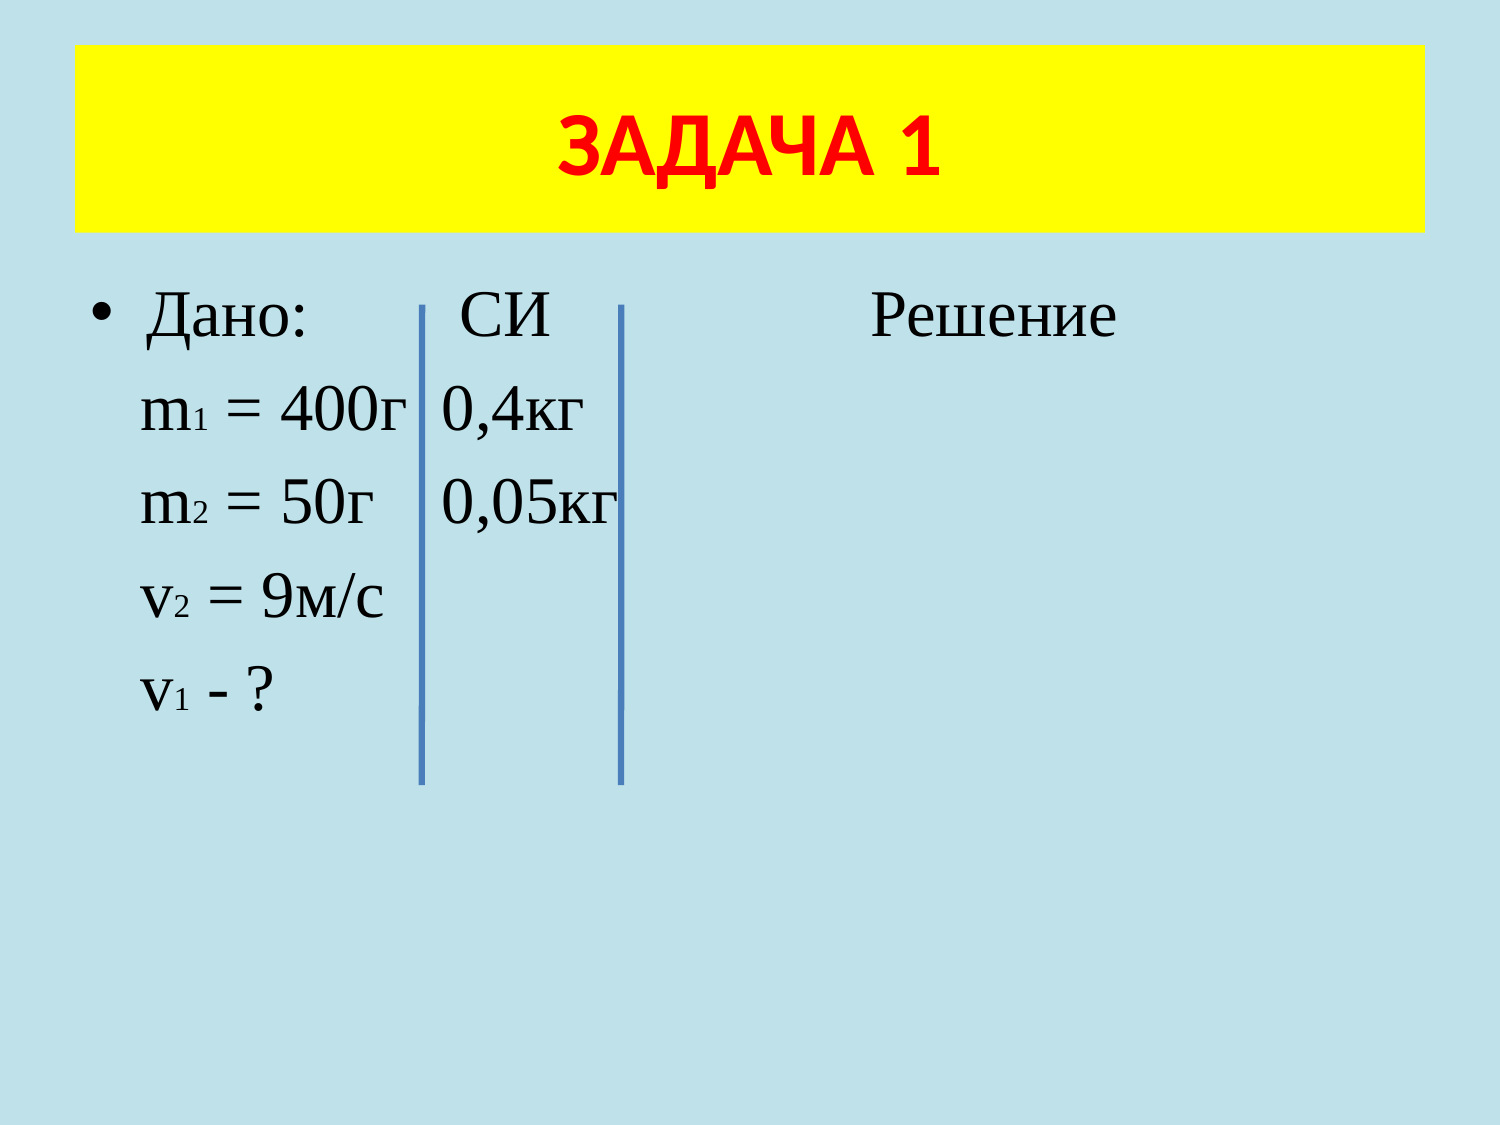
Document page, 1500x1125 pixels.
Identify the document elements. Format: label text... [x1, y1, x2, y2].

list Дано: СИ Решение m1 = 400г 0,4кг m2 = 50г 0,05кг v2 = 9м/с v1 - ? [75, 262, 1425, 1005]
title ЗАДАЧА 1 [75, 45, 1425, 233]
